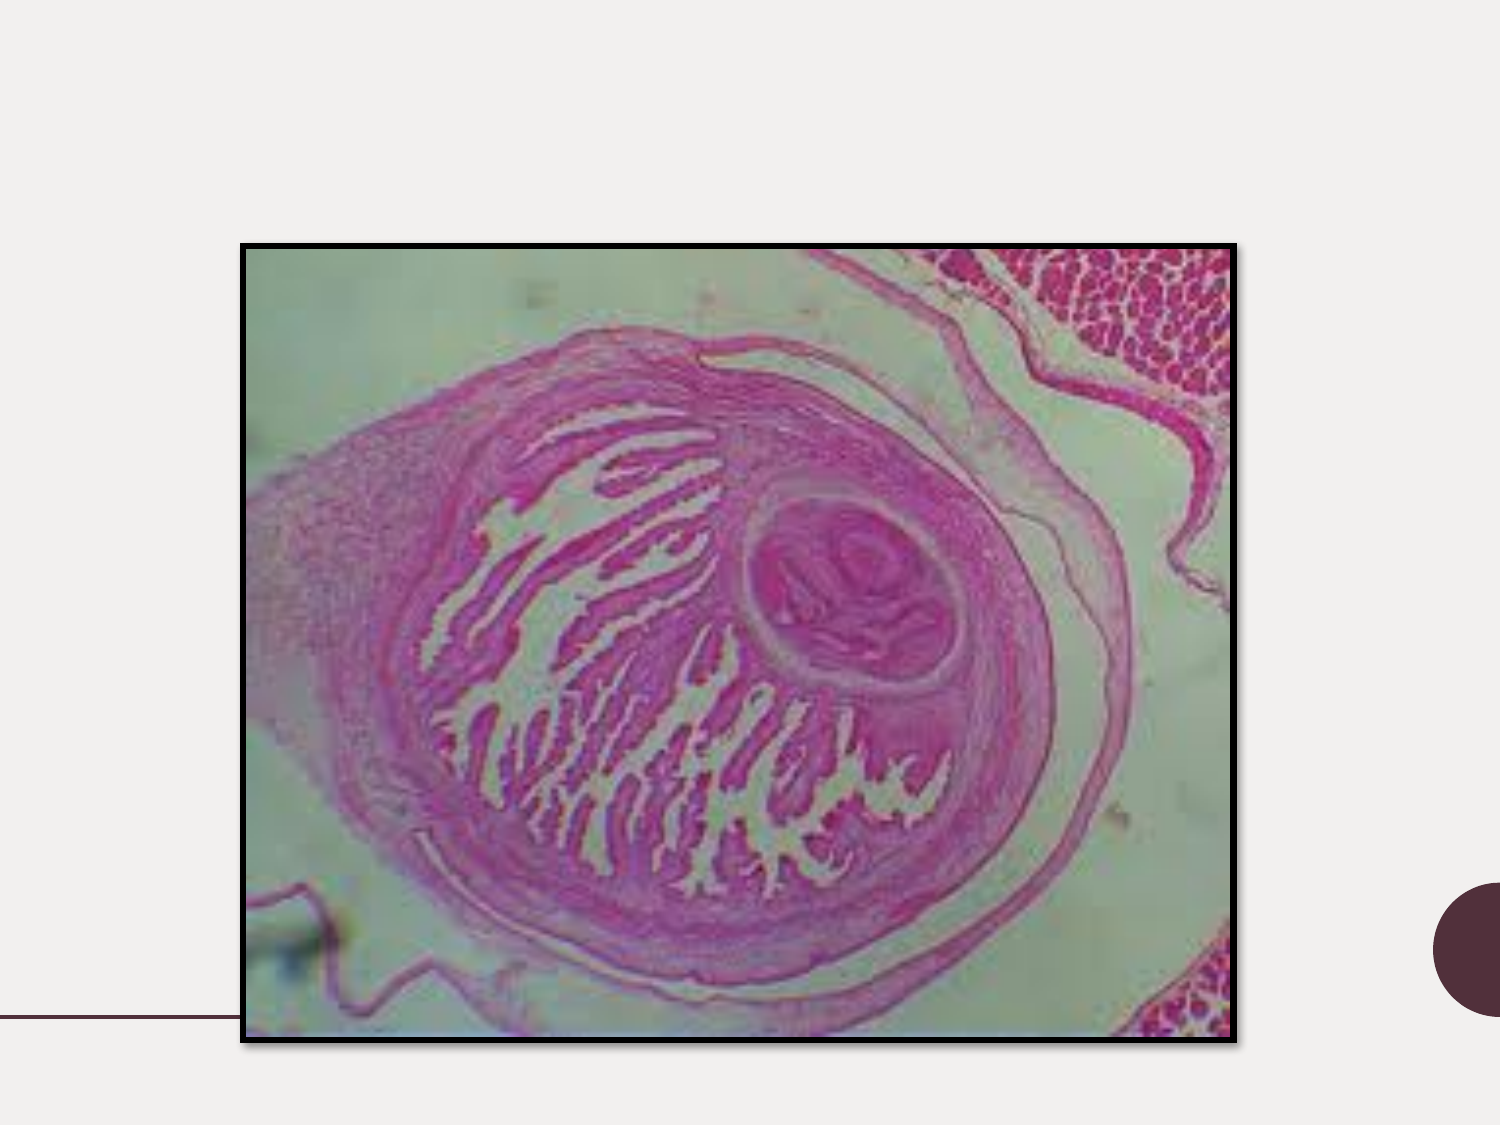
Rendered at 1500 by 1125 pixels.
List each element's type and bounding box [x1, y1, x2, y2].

list [246, 248, 1231, 1038]
